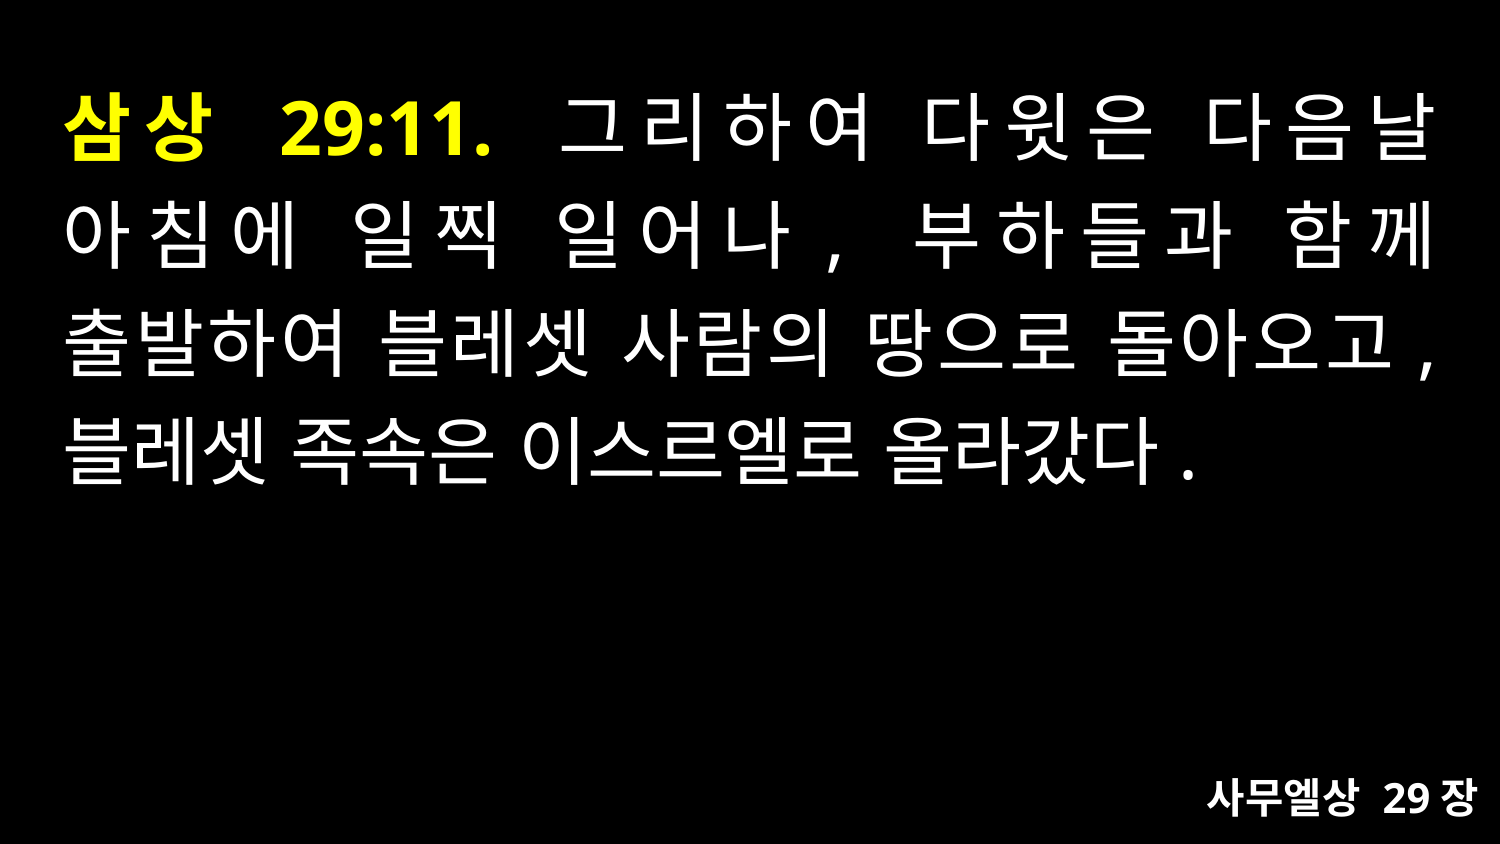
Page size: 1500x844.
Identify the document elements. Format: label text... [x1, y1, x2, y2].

title 삼상 29:11. 그리하여 다윗은 다음날 아침에 일찍 일어나, 부하들과 함께 출발하여 블레셋 사람의 땅으로 돌아오고, 블레셋 족속은 이스르엘로 올라갔다. [0, 0, 1500, 844]
subtitle 사무엘상 29장 [916, 770, 1500, 844]
